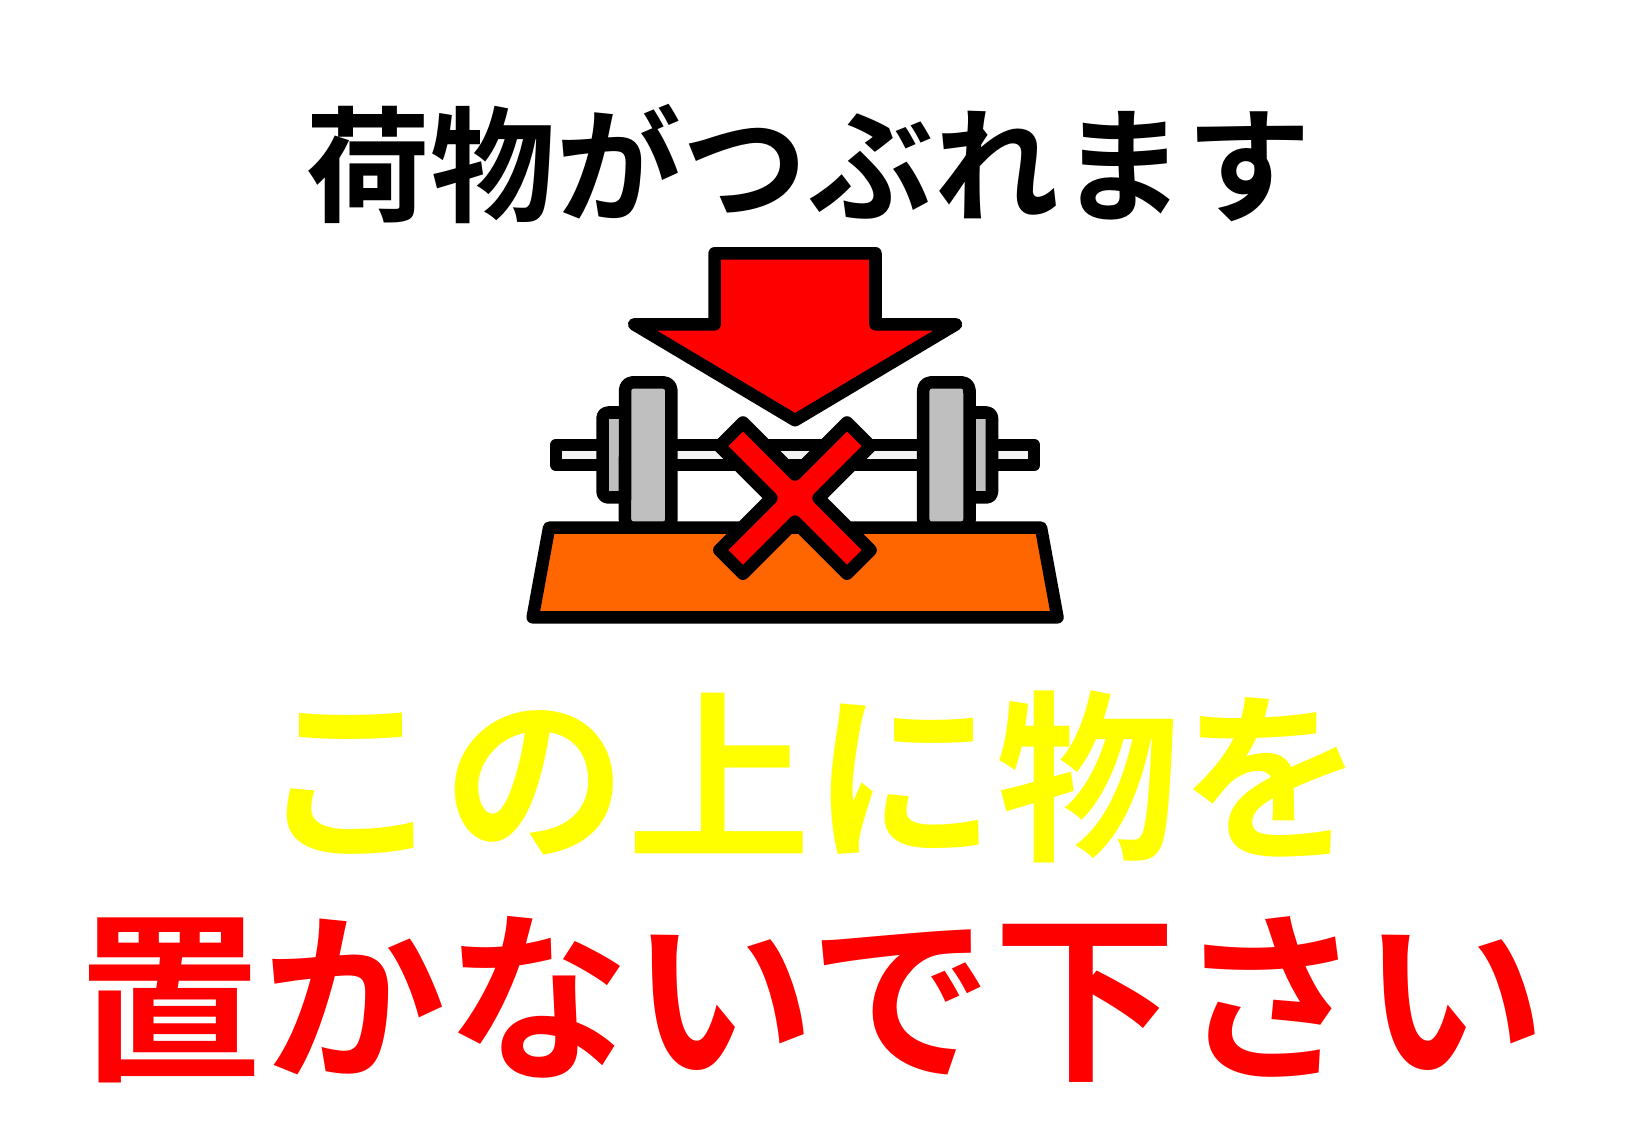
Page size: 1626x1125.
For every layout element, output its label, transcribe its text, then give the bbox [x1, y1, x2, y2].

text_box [532, 252, 1058, 622]
text_box 荷物がつぶれます [0, 80, 1625, 246]
text_box この上に物を 置かないで下さい [0, 655, 1625, 1111]
